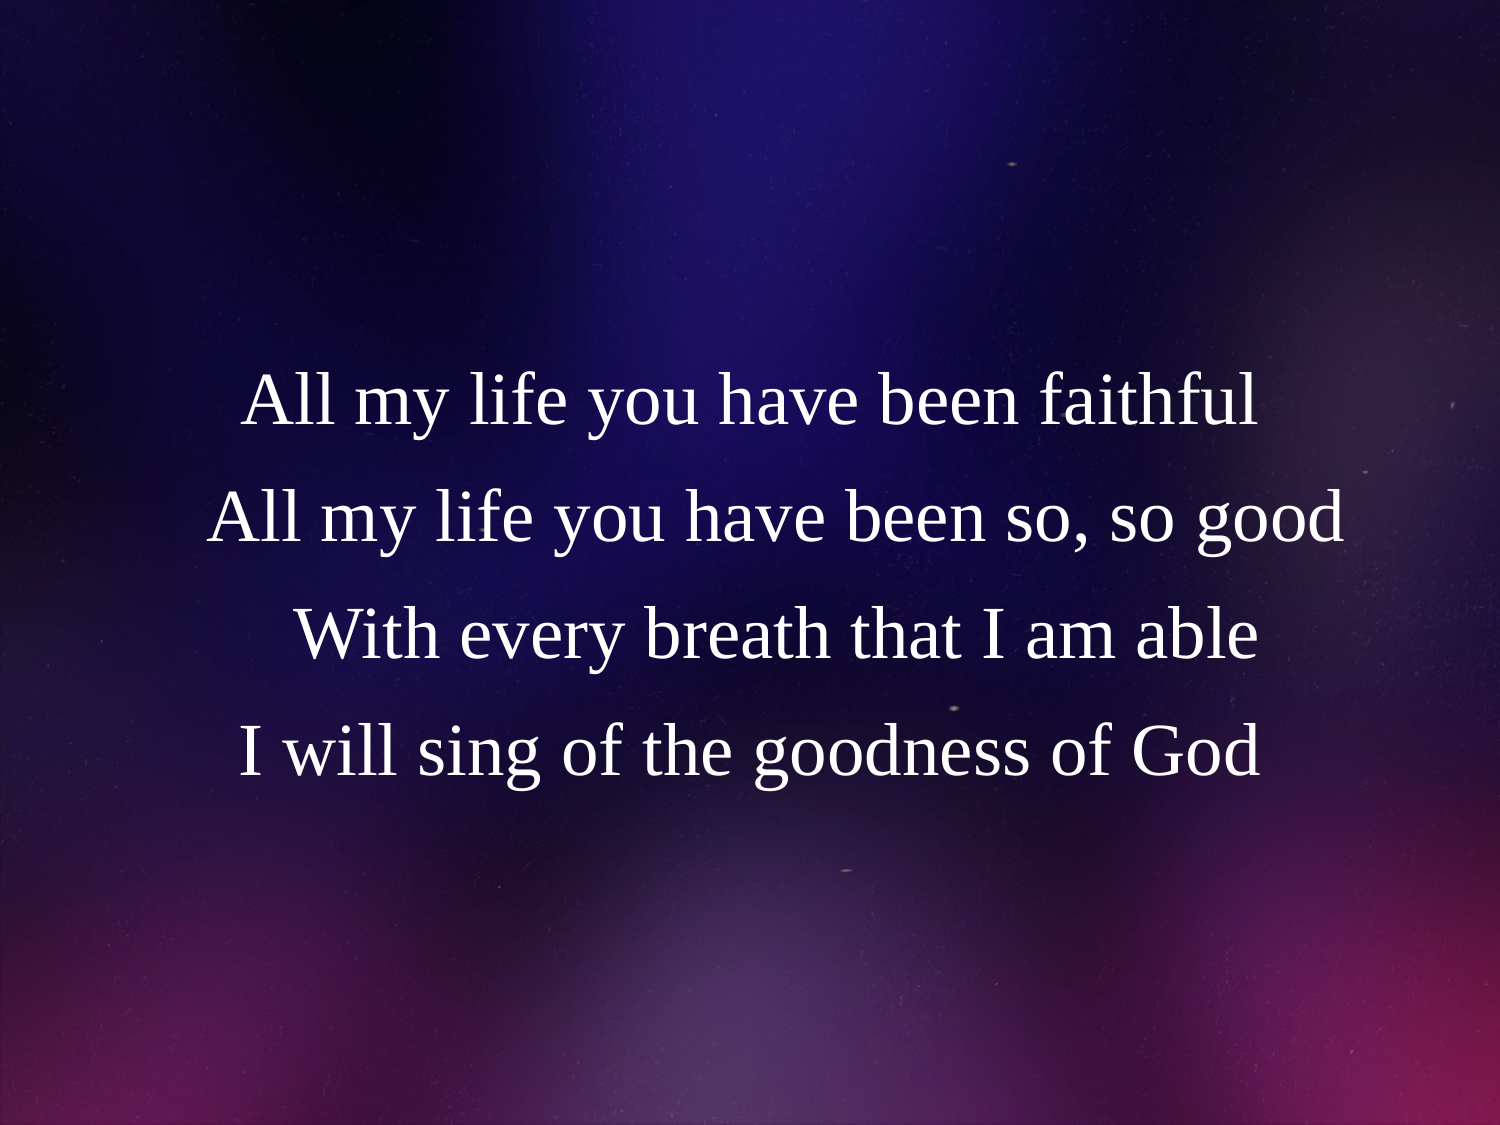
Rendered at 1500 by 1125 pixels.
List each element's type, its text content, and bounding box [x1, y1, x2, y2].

picture [0, 0, 1500, 1125]
title All my life you have been faithful All my life you have been so, so good With every breath that I am able I will sing of the goodness of God [37, 462, 1463, 650]
